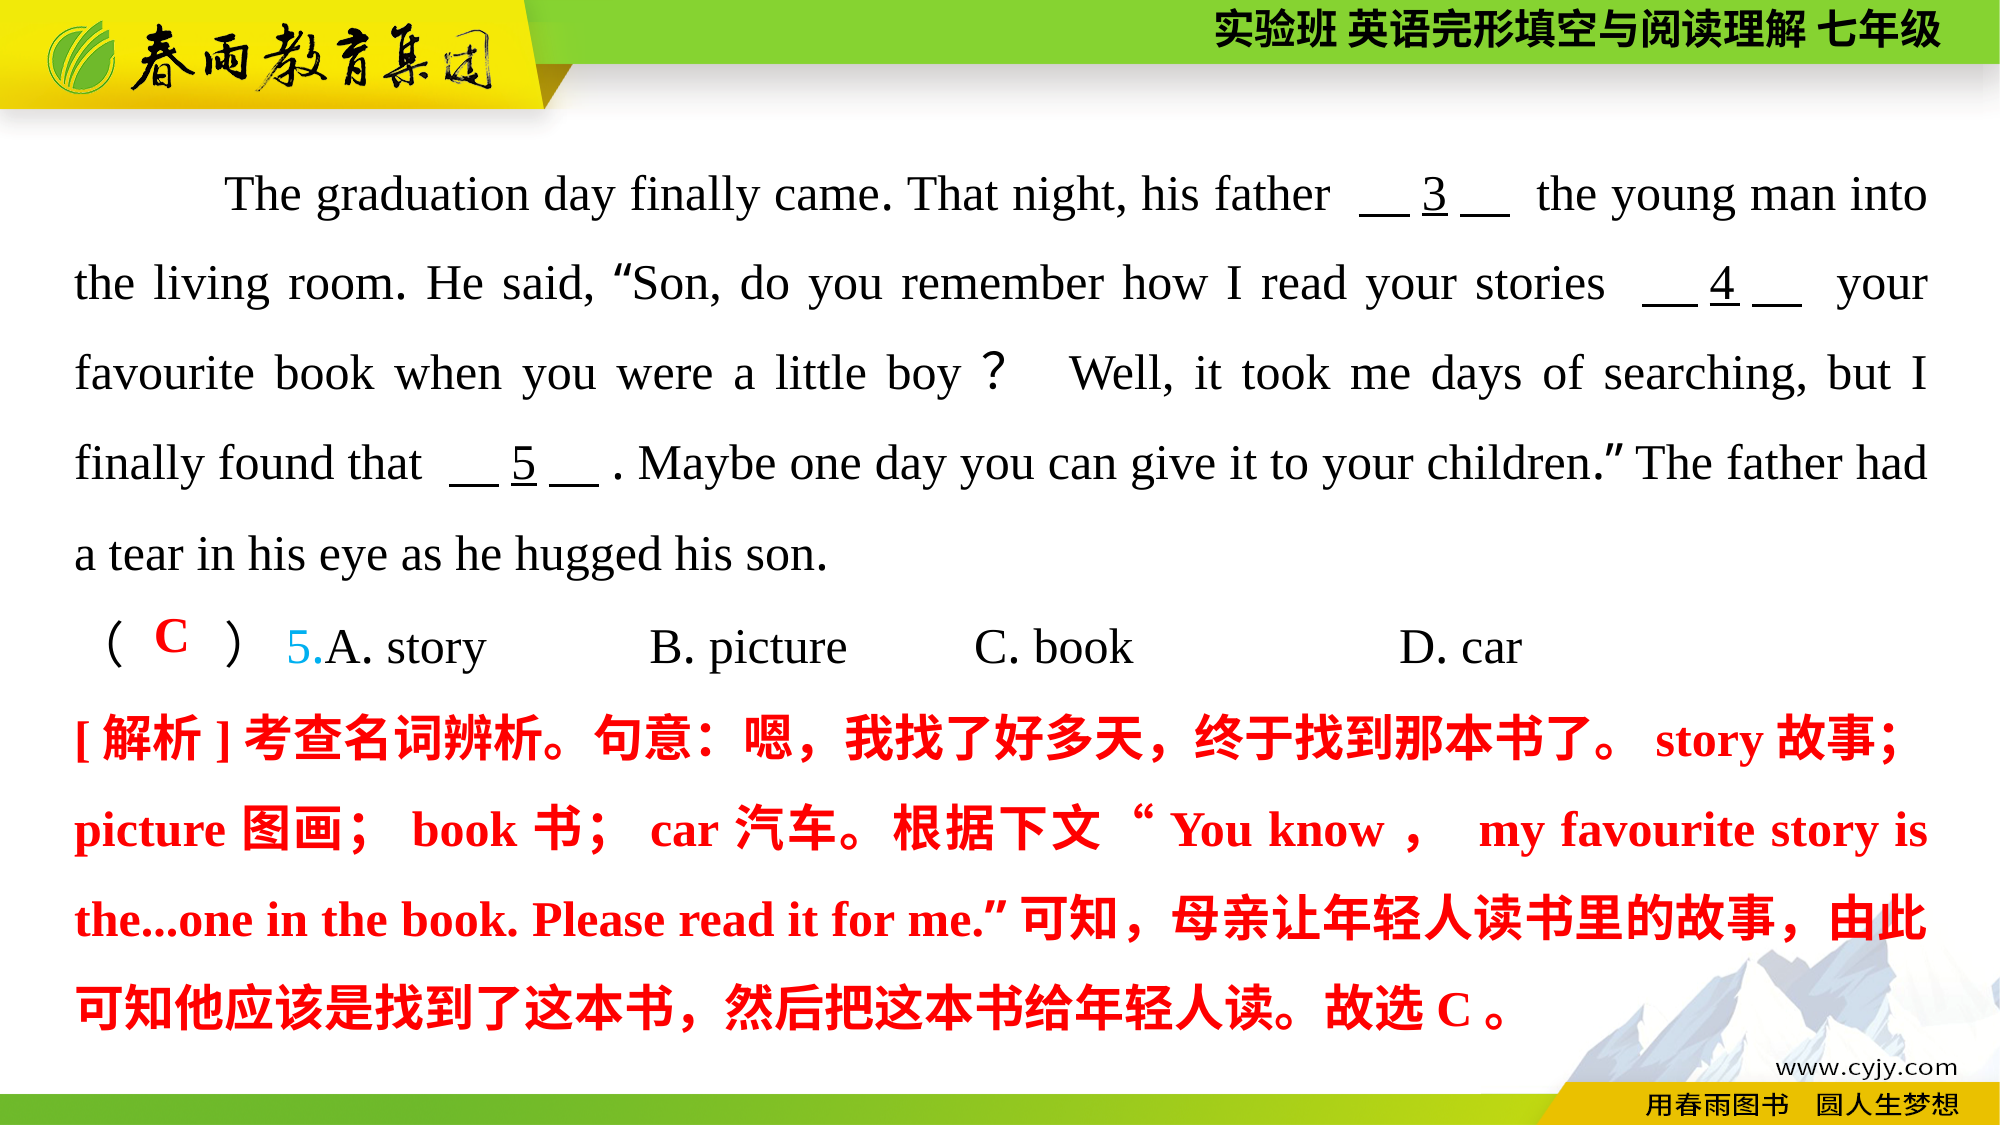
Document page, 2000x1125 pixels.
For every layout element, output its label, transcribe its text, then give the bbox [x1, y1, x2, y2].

text_box C [138, 594, 205, 670]
text_box [解析]考查名词辨析。句意：嗯，我找了好多天，终于找到那本书了。story故事；picture图画；book书；car汽车。根据下文“You know， my favourite story is the...one in the book. Please read it for me.”可知，母亲让年轻人读书里的故事，由此可知他应该是找到了这本书，然后把这本书给年轻人读。故选C。 [59, 669, 1944, 1045]
list The graduation day finally came. That night, his father 3 the young man into the living room. He said, “Son, do you remember how I read your stories 4 your favourite book when you were a little boy？ Well, it took me days of searching, but I finally found that 5 . Maybe one day you can give it to your children.” The father had a tear in his eye as he hugged his son. [59, 122, 1944, 575]
picture [0, 0, 2000, 1125]
text_box （ ）5.A. story B. picture C. book D. car [59, 575, 1944, 669]
